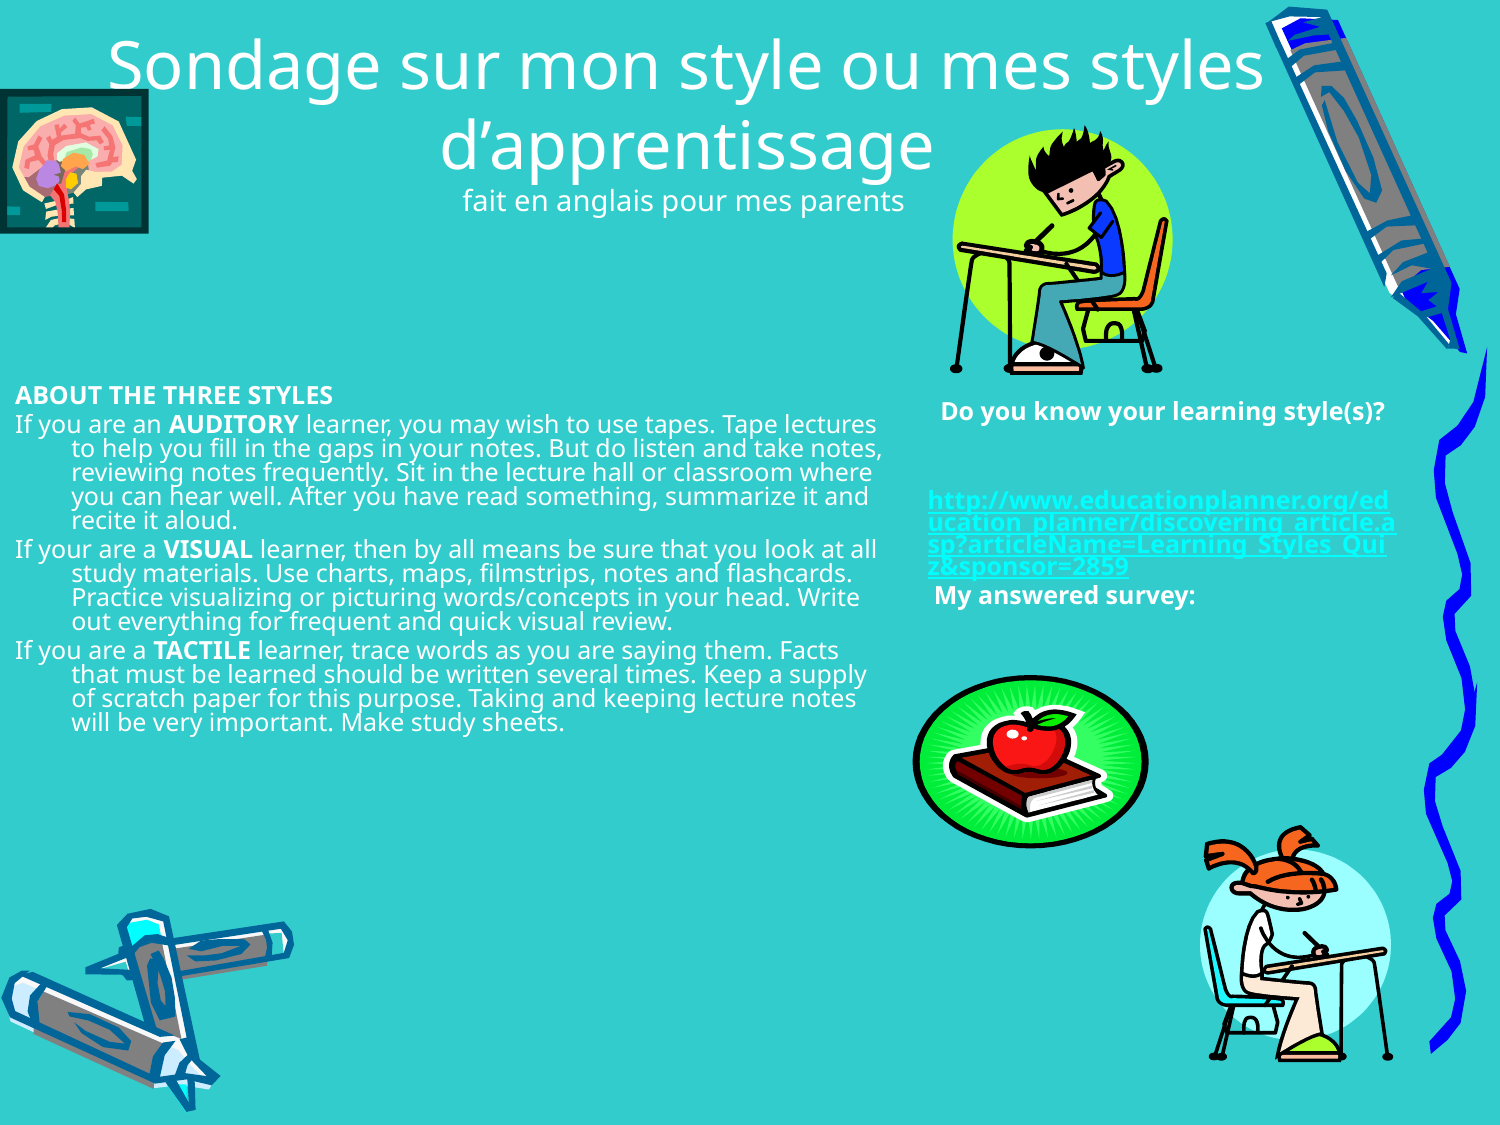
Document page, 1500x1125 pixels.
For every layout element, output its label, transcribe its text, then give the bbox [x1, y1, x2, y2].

list ABOUT THE THREE STYLES If you are an AUDITORY learner, you may wish to use tapes. Tape lectures to help you fill in the gaps in your notes. But do listen and take notes, reviewing notes frequently. Sit in the lecture hall or classroom where you can hear well. After you have read something, summarize it and recite it aloud. If your are a VISUAL learner, then by all means be sure that you look at all study materials. Use charts, maps, filmstrips, notes and flashcards. Practice visualizing or picturing words/concepts in your head. Write out everything for frequent and quick visual review. If you are a TACTILE learner, trace words as you are saying them. Facts that must be learned should be written several times. Keep a supply of scratch paper for this purpose. Taking and keeping lecture notes will be very important. Make study sheets. [0, 237, 901, 901]
list Do you know your learning style(s)? http://www.educationplanner.org/education_planner/discovering_article.asp?articleName=Learning_Styles_Quiz&sponsor=2859 My answered survey: [912, 329, 1413, 963]
picture [912, 674, 1149, 849]
picture [949, 124, 1173, 376]
picture [1199, 824, 1394, 1063]
picture [0, 87, 151, 236]
title Sondage sur mon style ou mes styles d’apprentissage fait en anglais pour mes parents [49, 24, 1326, 226]
